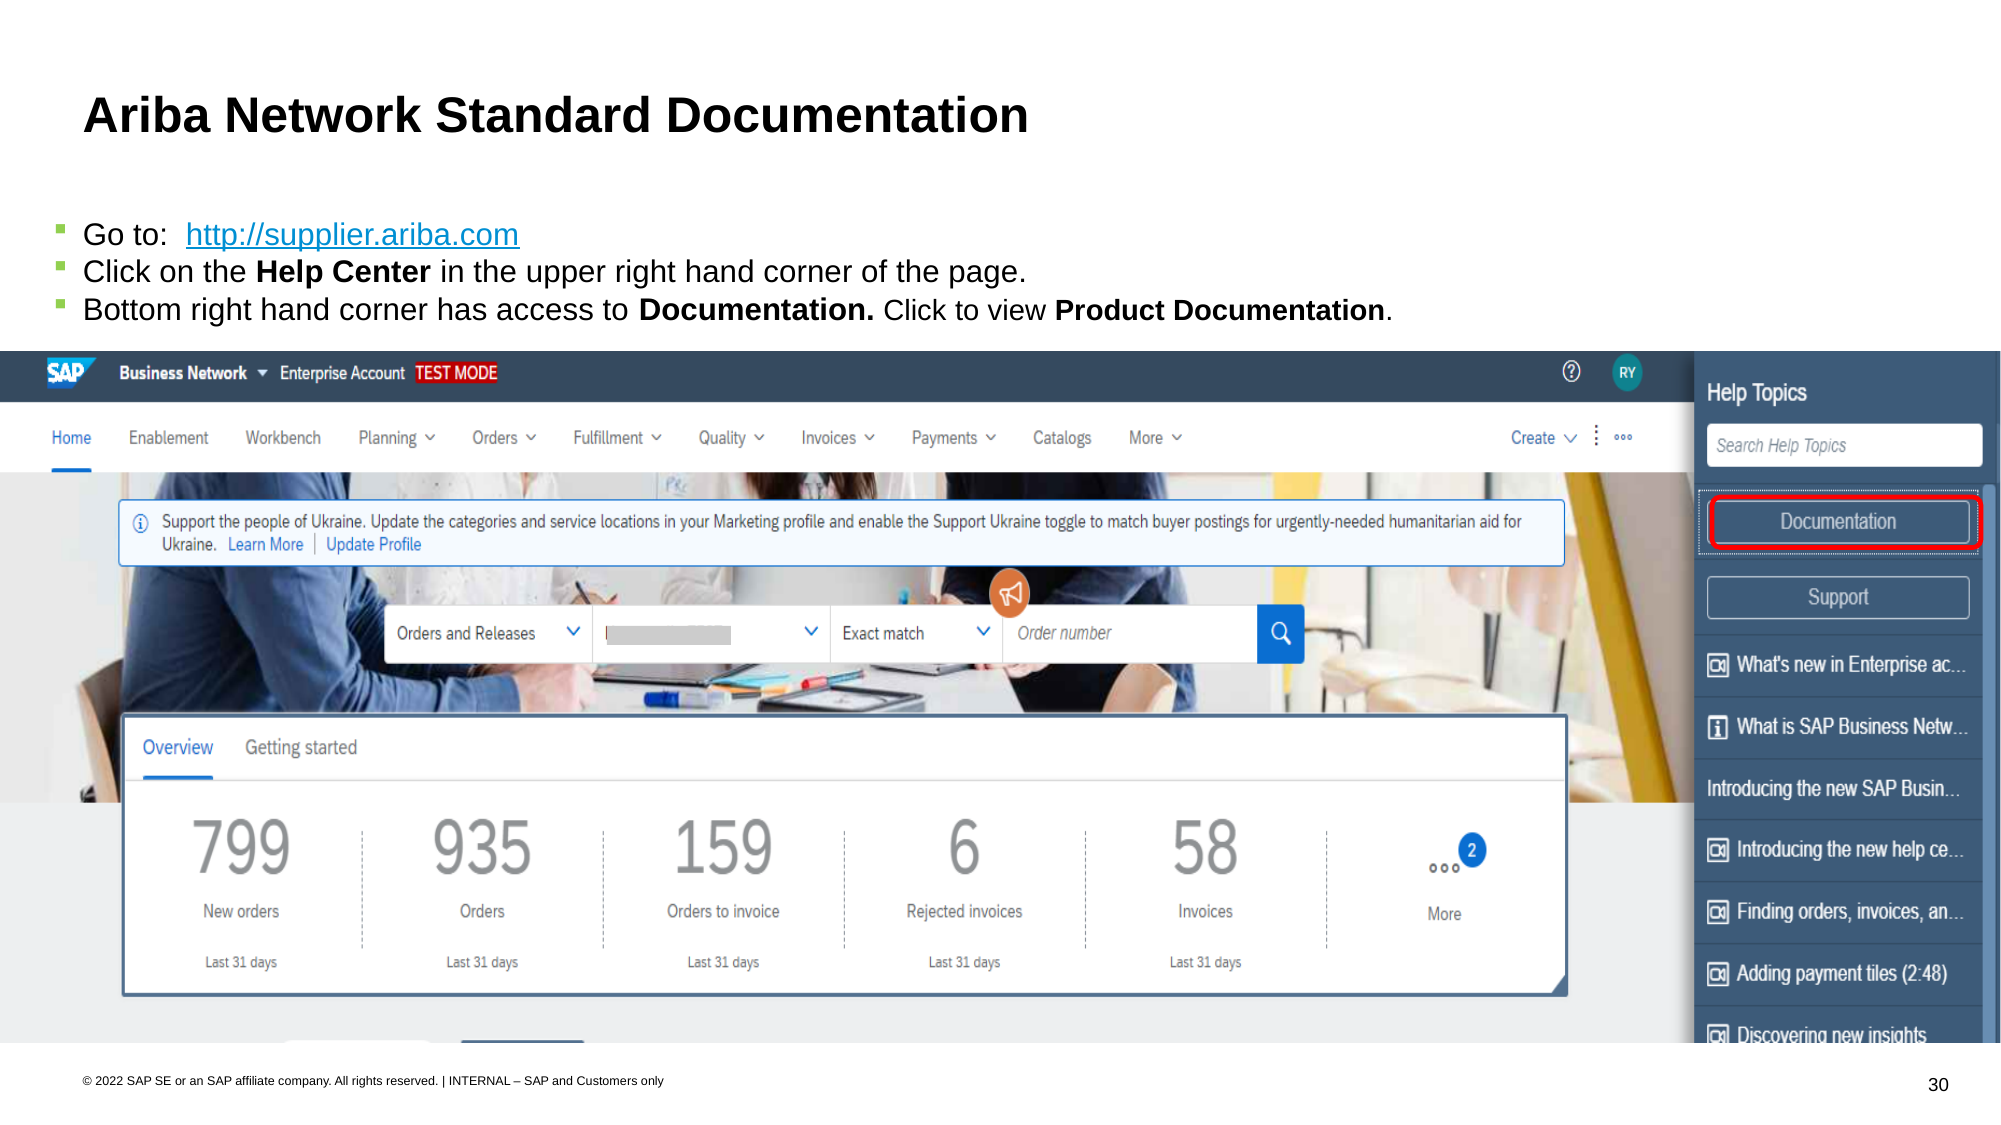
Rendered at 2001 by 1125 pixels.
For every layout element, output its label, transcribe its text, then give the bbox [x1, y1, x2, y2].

picture [0, 350, 2001, 1043]
list Go to: http://supplier.ariba.com Click on the Help Center in the upper right hand corner of the page. Bottom right hand corner has access to Documentation. Click to view Product Documentation. [53, 214, 1488, 350]
title Ariba Network Standard Documentation [82, 82, 1918, 204]
